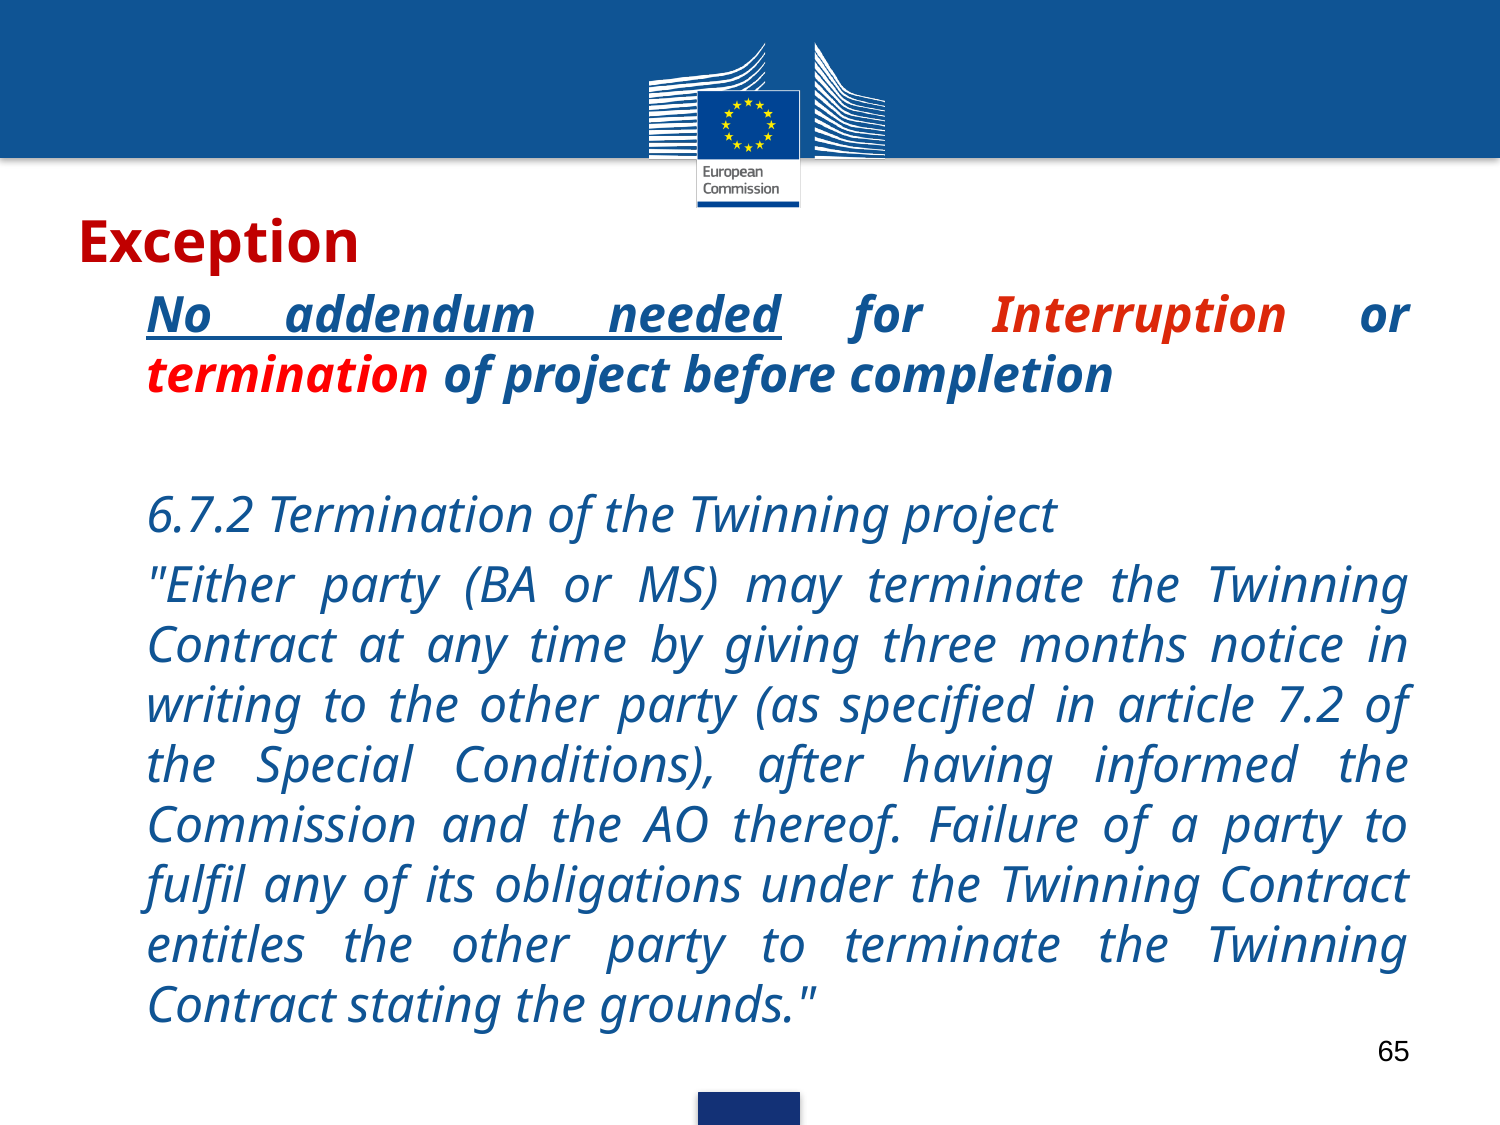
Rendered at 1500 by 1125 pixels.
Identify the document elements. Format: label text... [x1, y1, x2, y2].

picture [649, 42, 885, 162]
title Exception [62, 162, 1413, 317]
slide_number 65 [1074, 1024, 1425, 1103]
list No addendum needed for Interruption or termination of project before completion 6.7.2 Termination of the Twinning project "Either party (BA or MS) may terminate the Twinning Contract at any time by giving three months notice in writing to the other party (as specified in article 7.2 of the Special Conditions), after having informed the Commission and the AO thereof. Failure of a party to fulfil any of its obligations under the Twinning Contract entitles the other party to terminate the Twinning Contract stating the grounds." [75, 275, 1425, 1088]
